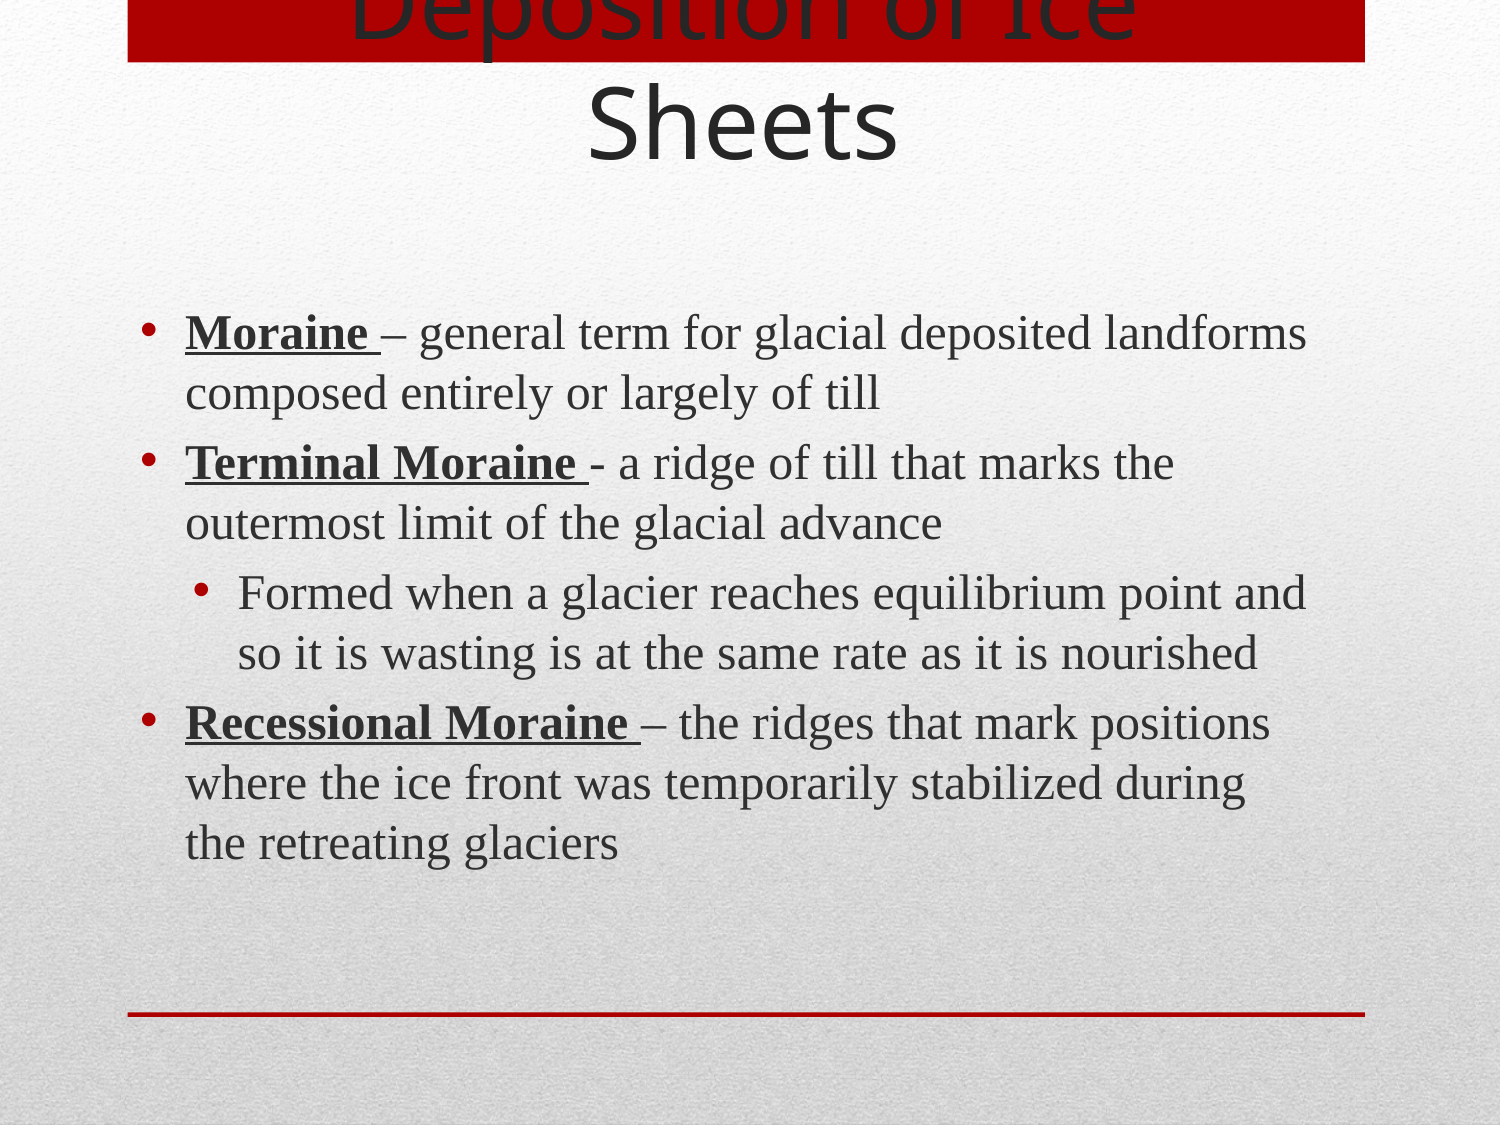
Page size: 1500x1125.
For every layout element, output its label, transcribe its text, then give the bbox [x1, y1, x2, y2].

title Deposition of Ice Sheets [174, 0, 1313, 188]
list Moraine – general term for glacial deposited landforms composed entirely or largely of till Terminal Moraine - a ridge of till that marks the outermost limit of the glacial advance Formed when a glacier reaches equilibrium point and so it is wasting is at the same rate as it is nourished Recessional Moraine – the ridges that mark positions where the ice front was temporarily stabilized during the retreating glaciers [125, 212, 1325, 956]
